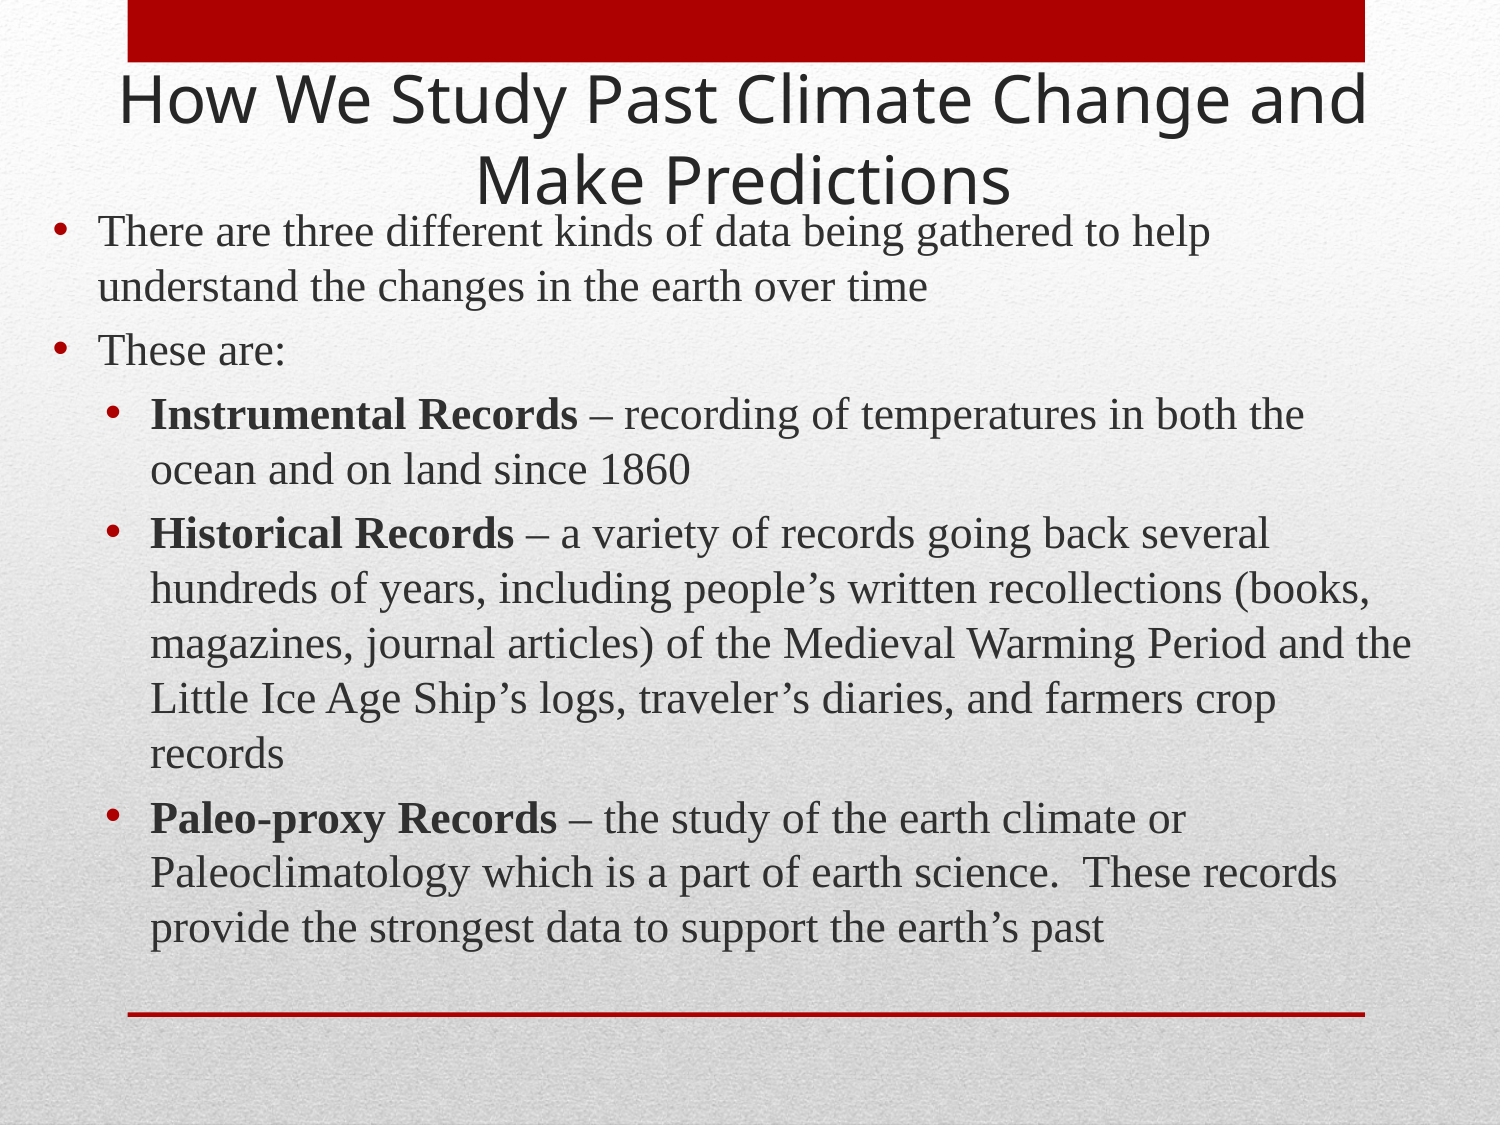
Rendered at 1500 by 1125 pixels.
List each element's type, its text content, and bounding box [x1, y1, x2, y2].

list There are three different kinds of data being gathered to help understand the changes in the earth over time These are: Instrumental Records – recording of temperatures in both the ocean and on land since 1860 Historical Records – a variety of records going back several hundreds of years, including people’s written recollections (books, magazines, journal articles) of the Medieval Warming Period and the Little Ice Age Ship’s logs, traveler’s diaries, and farmers crop records Paleo-proxy Records – the study of the earth climate or Paleoclimatology which is a part of earth science. These records provide the strongest data to support the earth’s past [37, 212, 1438, 1025]
title How We Study Past Climate Change and Make Predictions [37, 37, 1450, 225]
